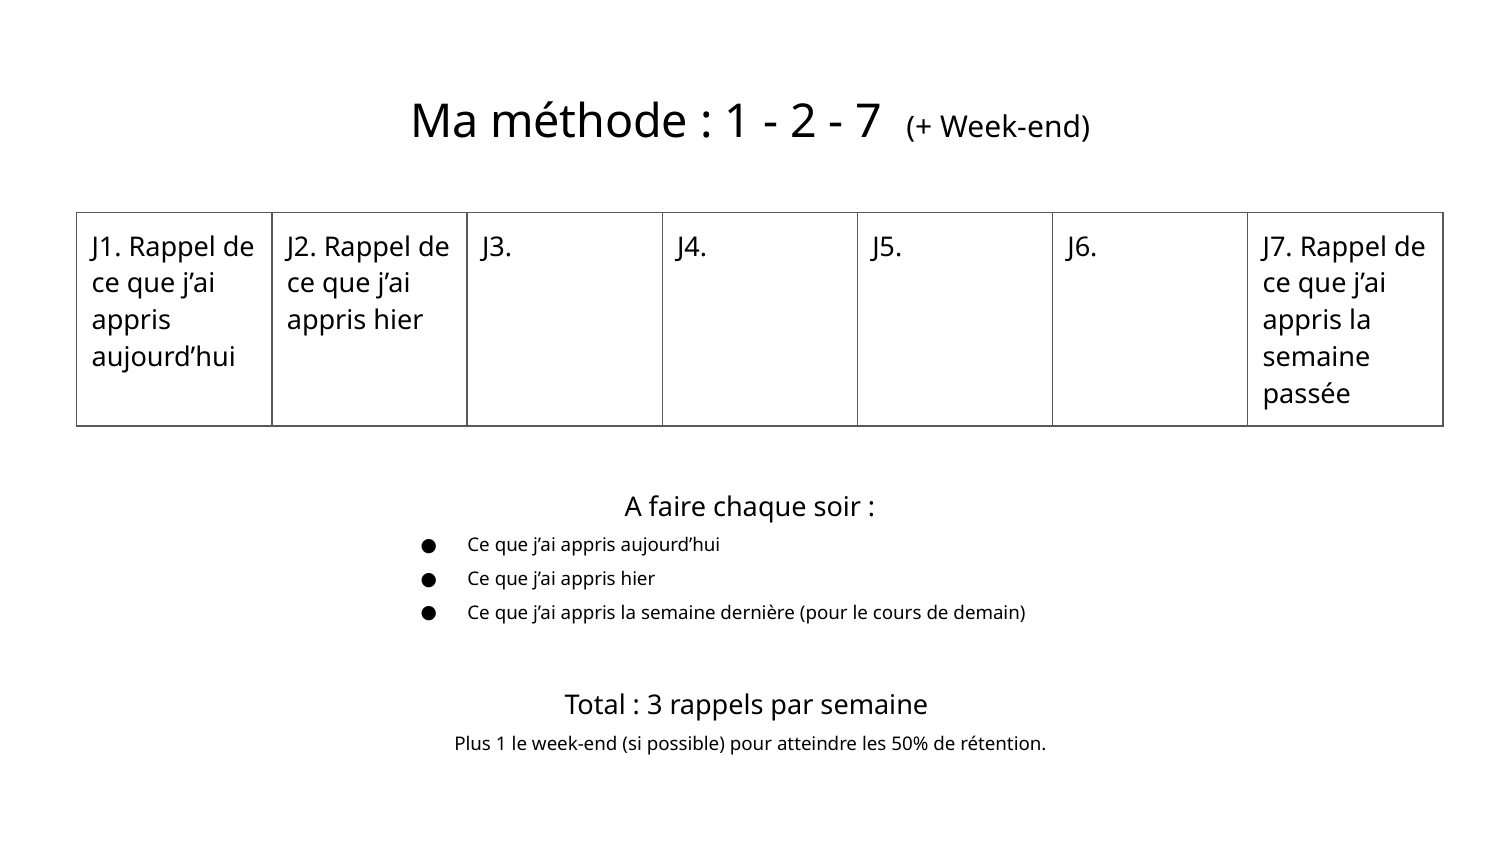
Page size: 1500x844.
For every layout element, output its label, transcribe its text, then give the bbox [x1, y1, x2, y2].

table_header J1. Rappel de ce que j’ai appris aujourd’hui [77, 213, 271, 425]
table_header J6. [1053, 213, 1247, 425]
text_box A faire chaque soir : Ce que j’ai appris aujourd’hui Ce que j’ai appris hier Ce que j’ai appris la semaine dernière (pour le cours de demain) Total : 3 rappels par semaine Plus 1 le week-end (si possible) pour atteindre les 50% de rétention. [377, 457, 1123, 811]
title Ma méthode : 1 - 2 - 7 (+ Week-end) [51, 72, 1449, 167]
table_header J5. [858, 213, 1052, 425]
table_header J3. [468, 213, 662, 425]
table_header J2. Rappel de ce que j’ai appris hier [273, 213, 466, 425]
table_header J4. [663, 213, 857, 425]
table_header J7. Rappel de ce que j’ai appris la semaine passée [1248, 213, 1442, 425]
